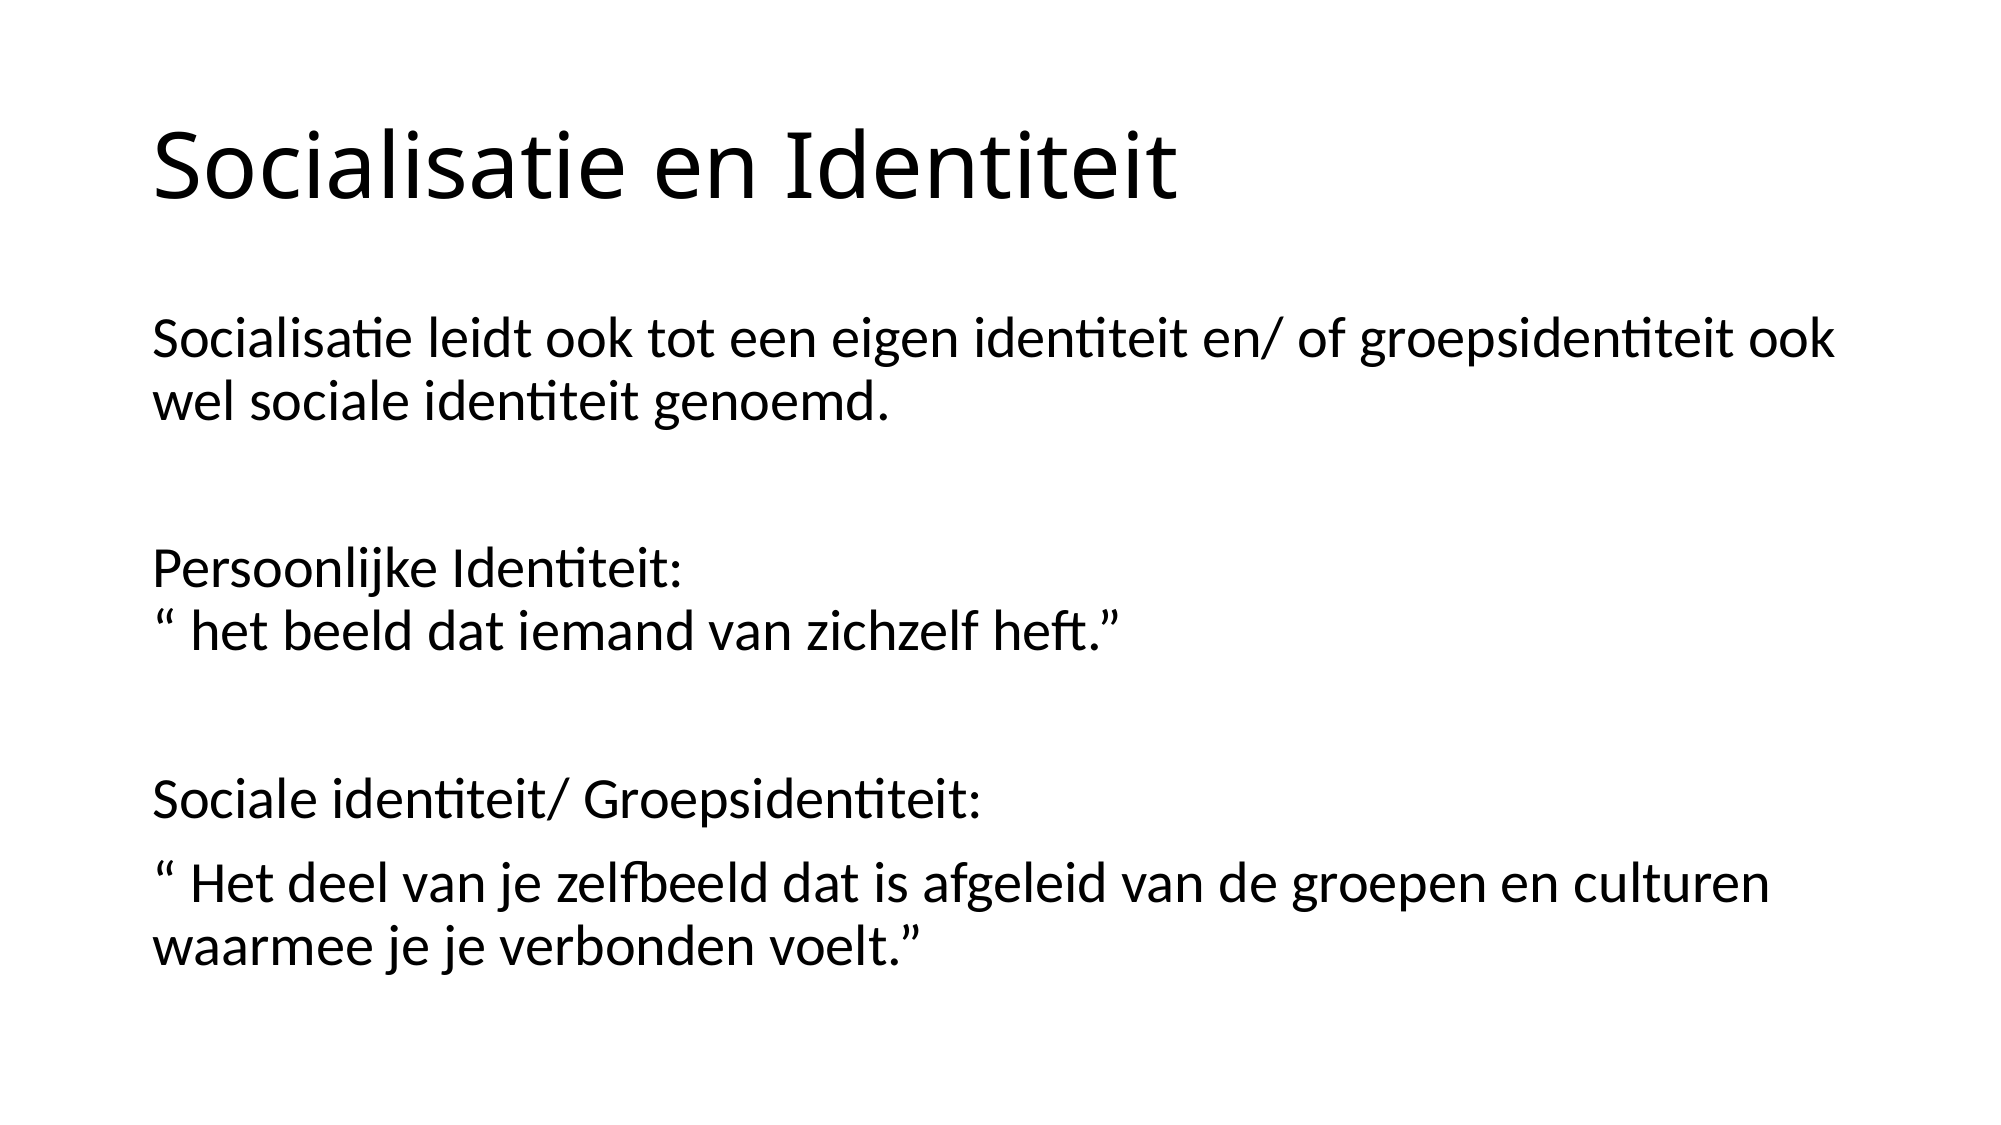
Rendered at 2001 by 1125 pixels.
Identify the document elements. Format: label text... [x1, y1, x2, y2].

list Socialisatie leidt ook tot een eigen identiteit en/ of groepsidentiteit ook wel sociale identiteit genoemd. Persoonlijke Identiteit: “ het beeld dat iemand van zichzelf heft.” Sociale identiteit/ Groepsidentiteit: “ Het deel van je zelfbeeld dat is afgeleid van de groepen en culturen waarmee je je verbonden voelt.” [137, 299, 1863, 1014]
title Socialisatie en Identiteit [137, 59, 1863, 278]
